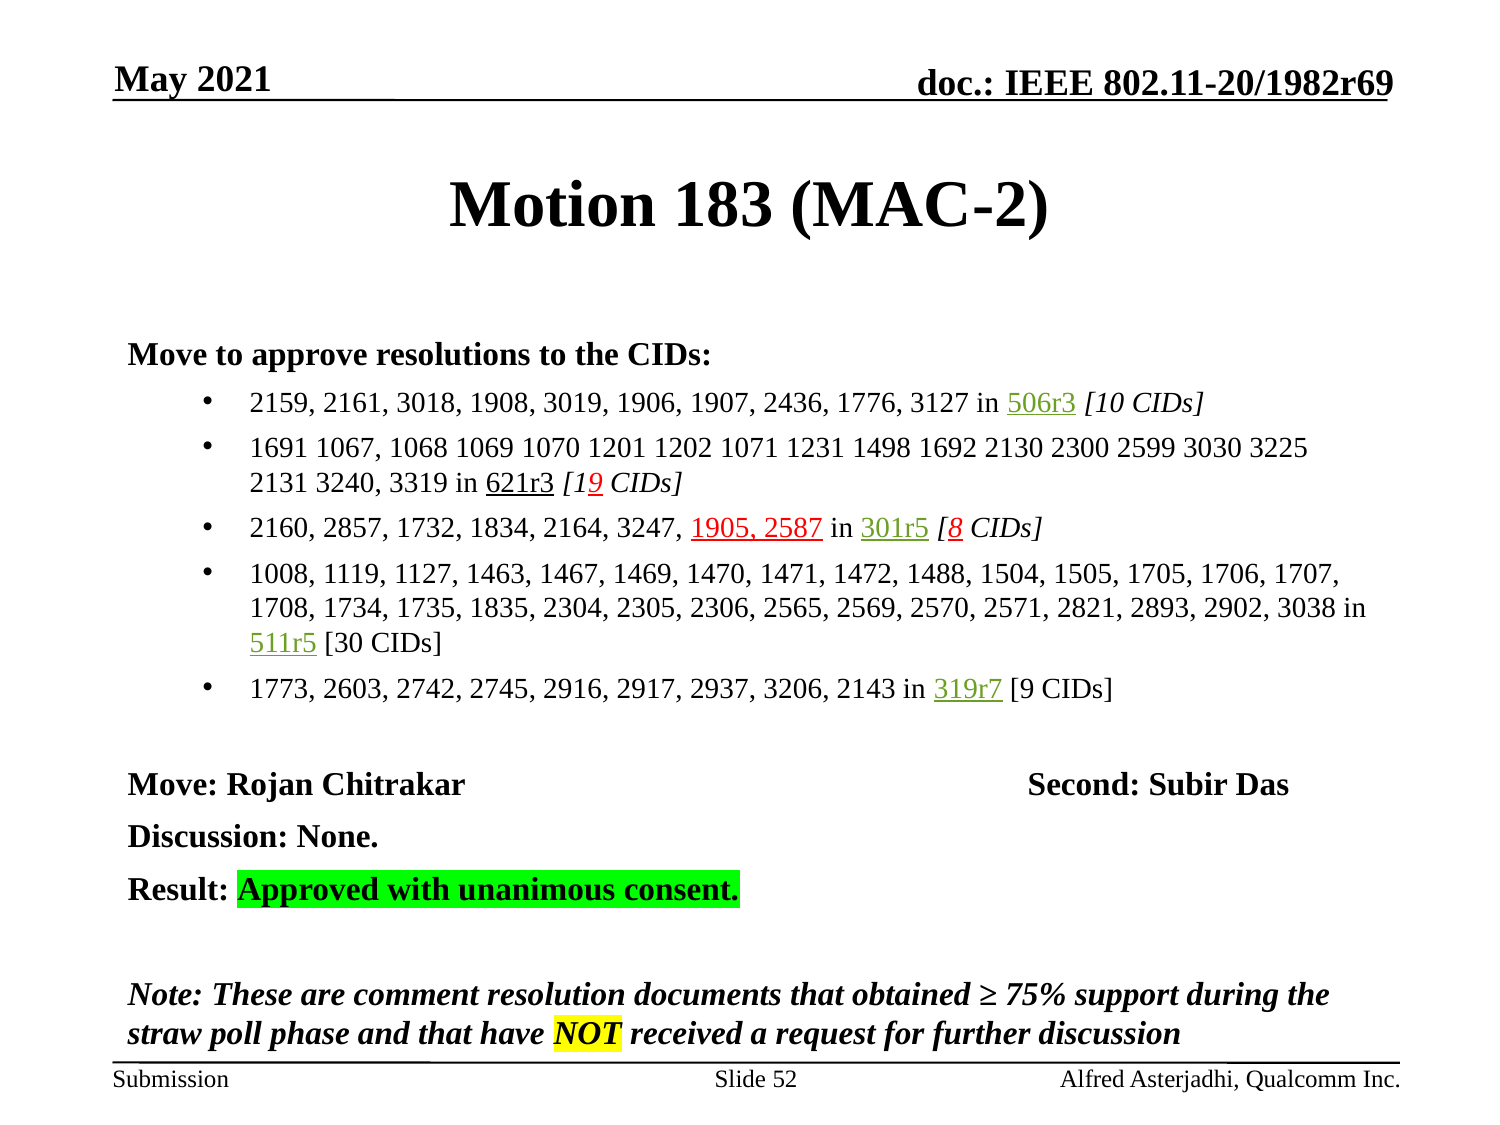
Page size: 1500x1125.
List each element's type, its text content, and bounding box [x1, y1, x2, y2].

list Move to approve resolutions to the CIDs: 2159, 2161, 3018, 1908, 3019, 1906, 1907, 2436, 1776, 3127 in 506r3 [10 CIDs] 1691 1067, 1068 1069 1070 1201 1202 1071 1231 1498 1692 2130 2300 2599 3030 3225 2131 3240, 3319 in 621r3 [19 CIDs] 2160, 2857, 1732, 1834, 2164, 3247, 1905, 2587 in 301r5 [8 CIDs] 1008, 1119, 1127, 1463, 1467, 1469, 1470, 1471, 1472, 1488, 1504, 1505, 1705, 1706, 1707, 1708, 1734, 1735, 1835, 2304, 2305, 2306, 2565, 2569, 2570, 2571, 2821, 2893, 2902, 3038 in 511r5 [30 CIDs] 1773, 2603, 2742, 2745, 2916, 2917, 2937, 3206, 2143 in 319r7 [9 CIDs] Move: Rojan Chitrakar Second: Subir Das Discussion: None. Result: Approved with unanimous consent. Note: These are comment resolution documents that obtained ≥ 75% support during the straw poll phase and that have NOT received a request for further discussion [112, 324, 1388, 1063]
slide_number Slide 52 [712, 1061, 800, 1123]
title Motion 183 (MAC-2) [112, 112, 1388, 288]
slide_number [114, 54, 423, 100]
footer Alfred Asterjadhi, Qualcomm Inc. [878, 1061, 1402, 1093]
